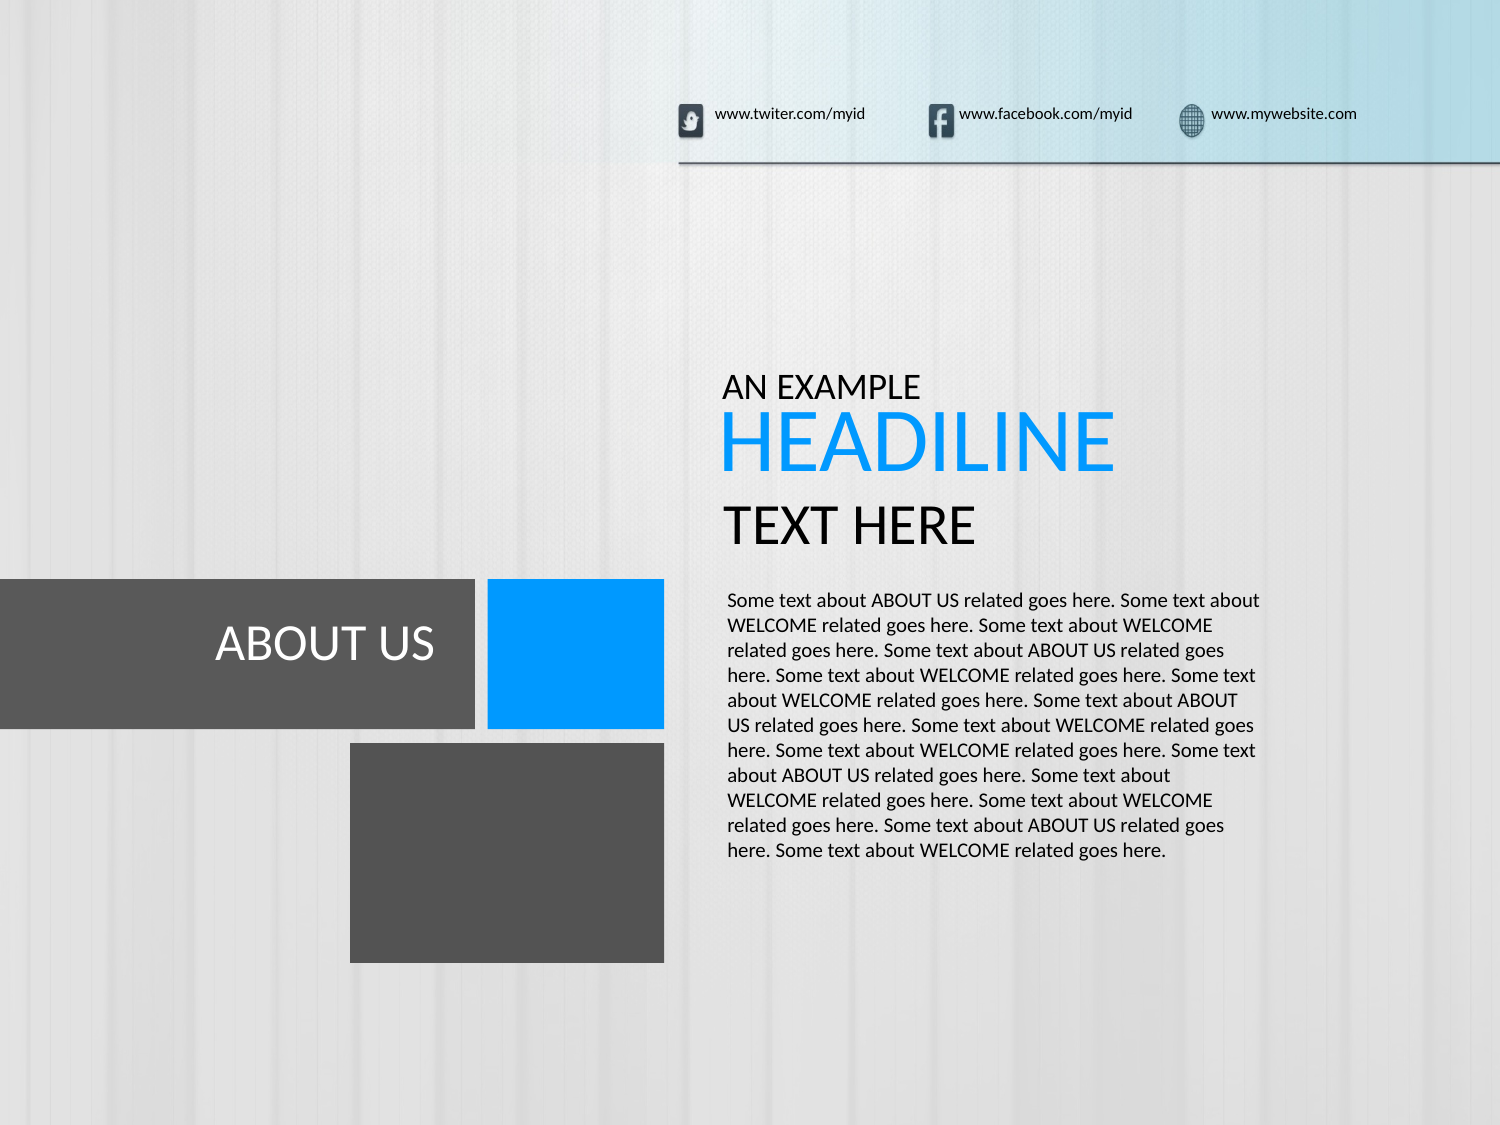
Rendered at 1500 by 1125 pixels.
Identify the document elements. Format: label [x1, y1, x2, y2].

picture [0, 0, 1500, 1125]
text_box [703, 354, 1197, 565]
